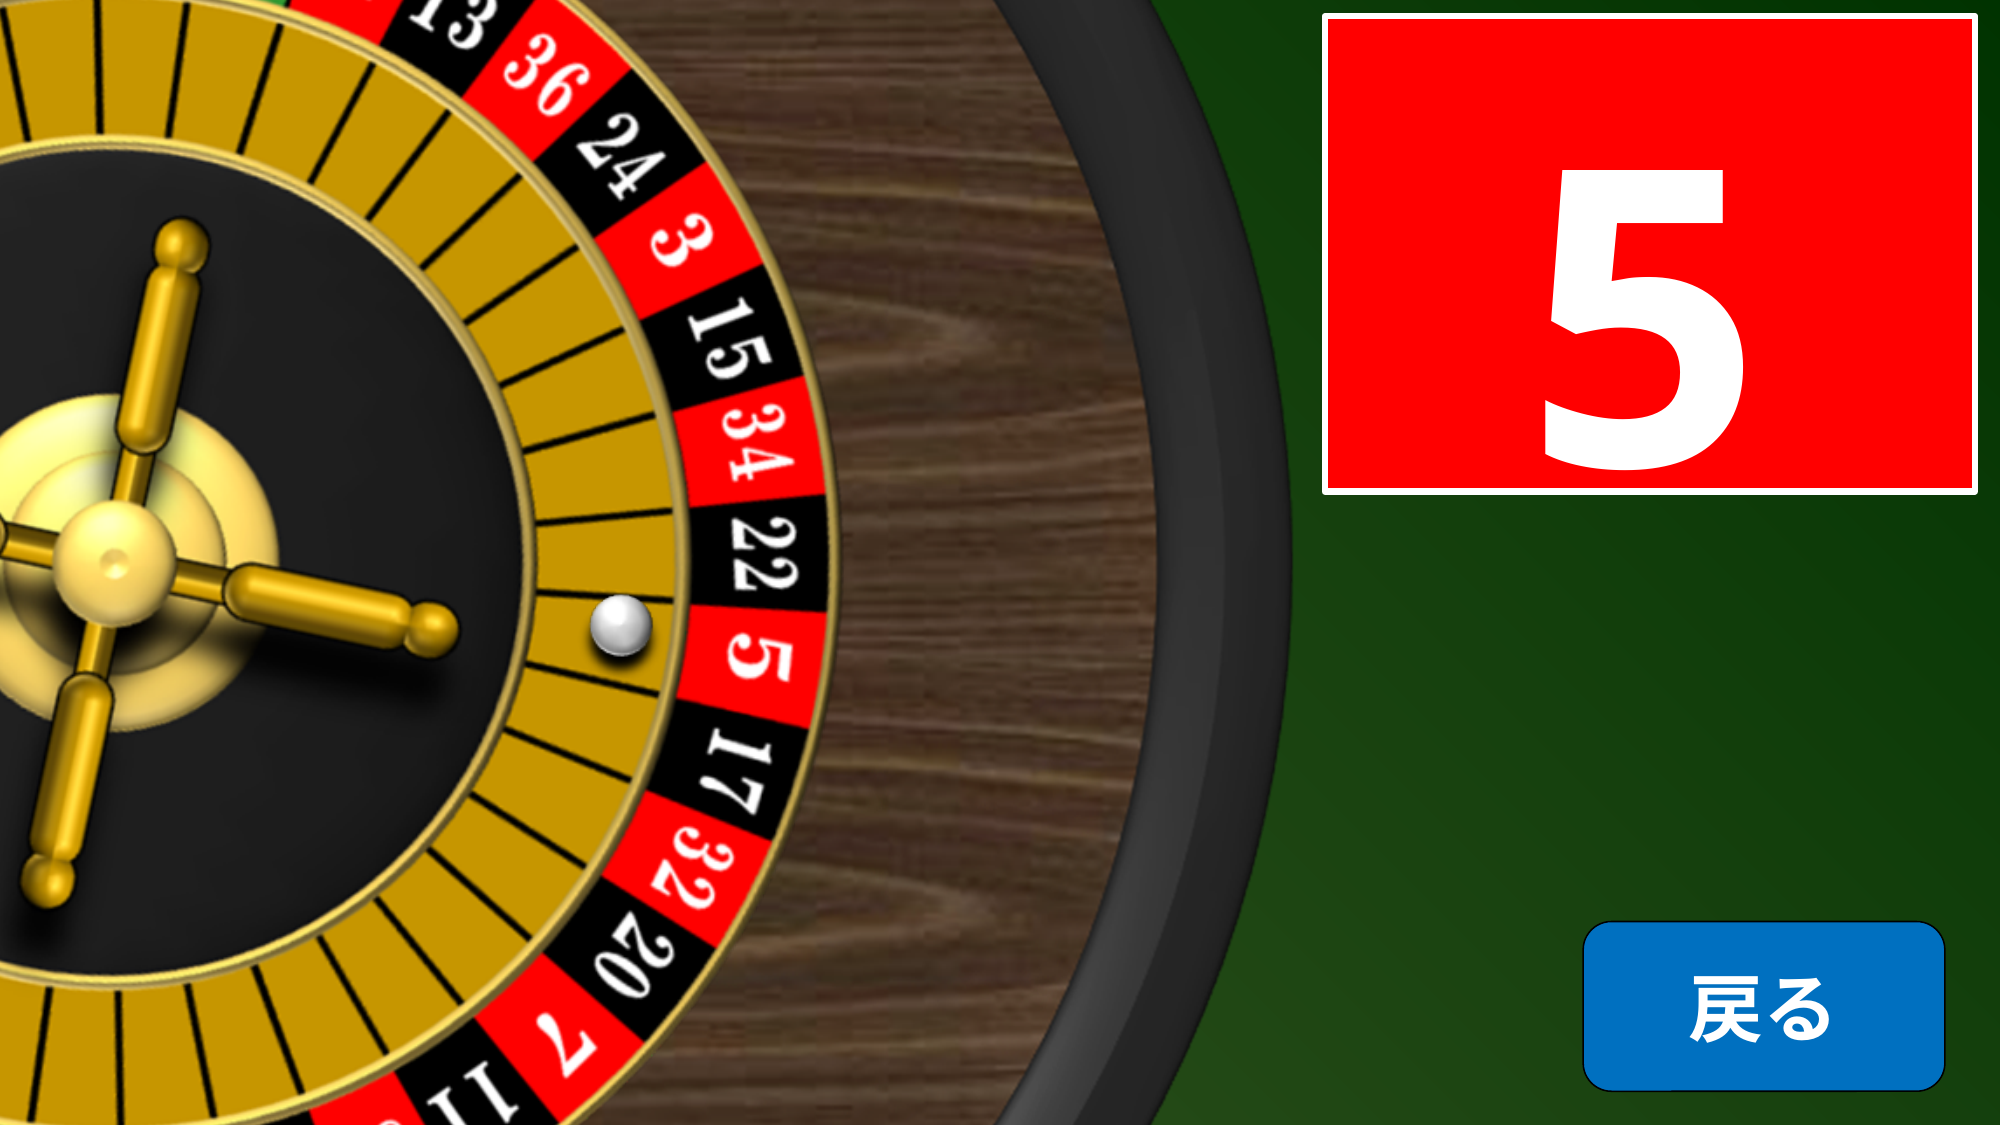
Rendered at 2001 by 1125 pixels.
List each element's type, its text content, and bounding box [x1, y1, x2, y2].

text_box 5 [1510, 44, 1778, 558]
text_box [1324, 16, 1975, 492]
picture [0, 0, 1297, 1125]
text_box 戻る [1583, 921, 1945, 1092]
